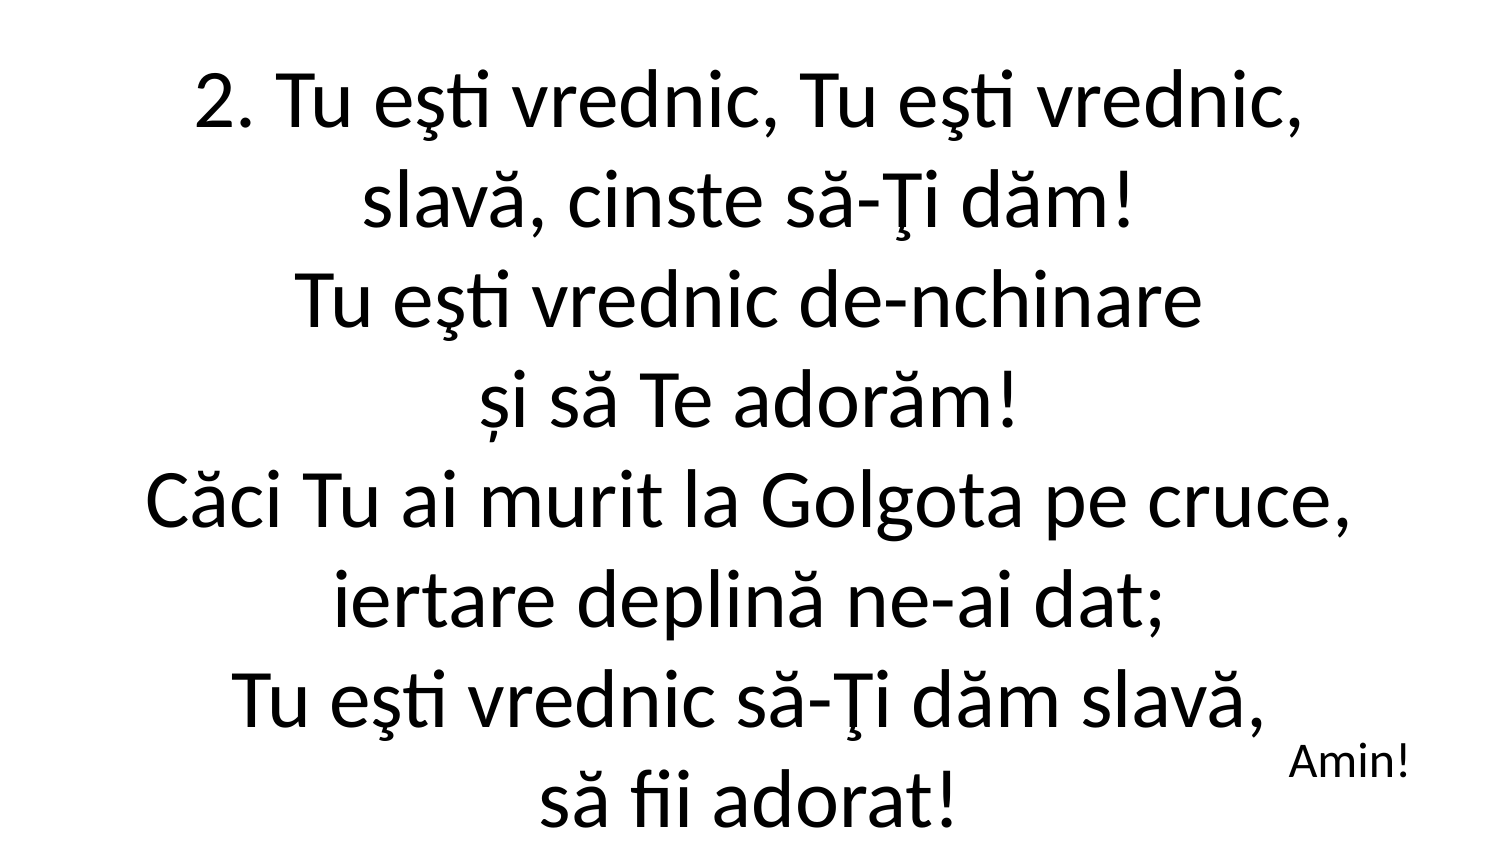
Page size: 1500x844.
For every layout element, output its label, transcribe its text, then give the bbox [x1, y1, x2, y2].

text_box 2. Tu eşti vrednic, Tu eşti vrednic, slavă, cinste să-Ţi dăm! Tu eşti vrednic de-nchinare și să Te adorăm! Căci Tu ai murit la Golgota pe cruce, iertare deplină ne-ai dat; Tu eşti vrednic să-Ţi dăm slavă, să fii adorat! [130, 0, 1370, 844]
text_box Amin! [1273, 674, 1427, 795]
